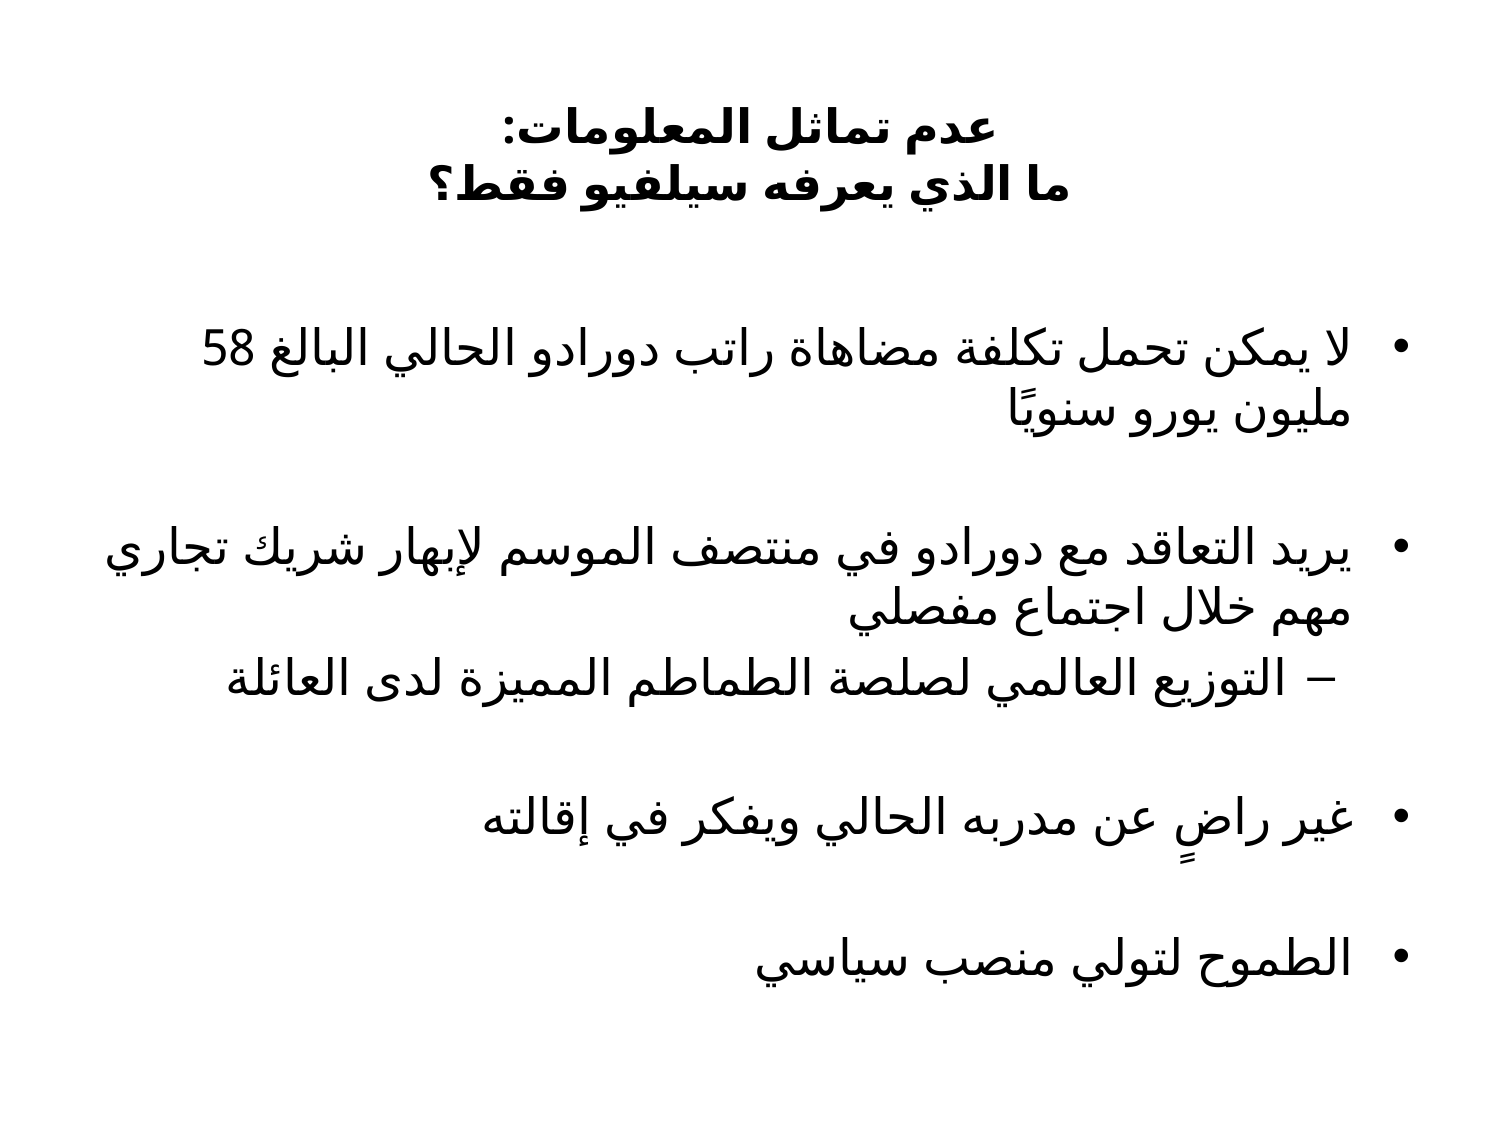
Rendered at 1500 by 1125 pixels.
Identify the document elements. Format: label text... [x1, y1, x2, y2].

list لا يمكن تحمل تكلفة مضاهاة راتب دورادو الحالي البالغ 58 مليون يورو سنويًا يريد التعاقد مع دورادو في منتصف الموسم لإبهار شريك تجاري مهم خلال اجتماع مفصلي التوزيع العالمي لصلصة الطماطم المميزة لدى العائلة غير راضٍ عن مدربه الحالي ويفكر في إقالته الطموح لتولي منصب سياسي [75, 307, 1425, 1050]
title عدم تماثل المعلومات: ما الذي يعرفه سيلفيو فقط؟ [75, 87, 1425, 275]
